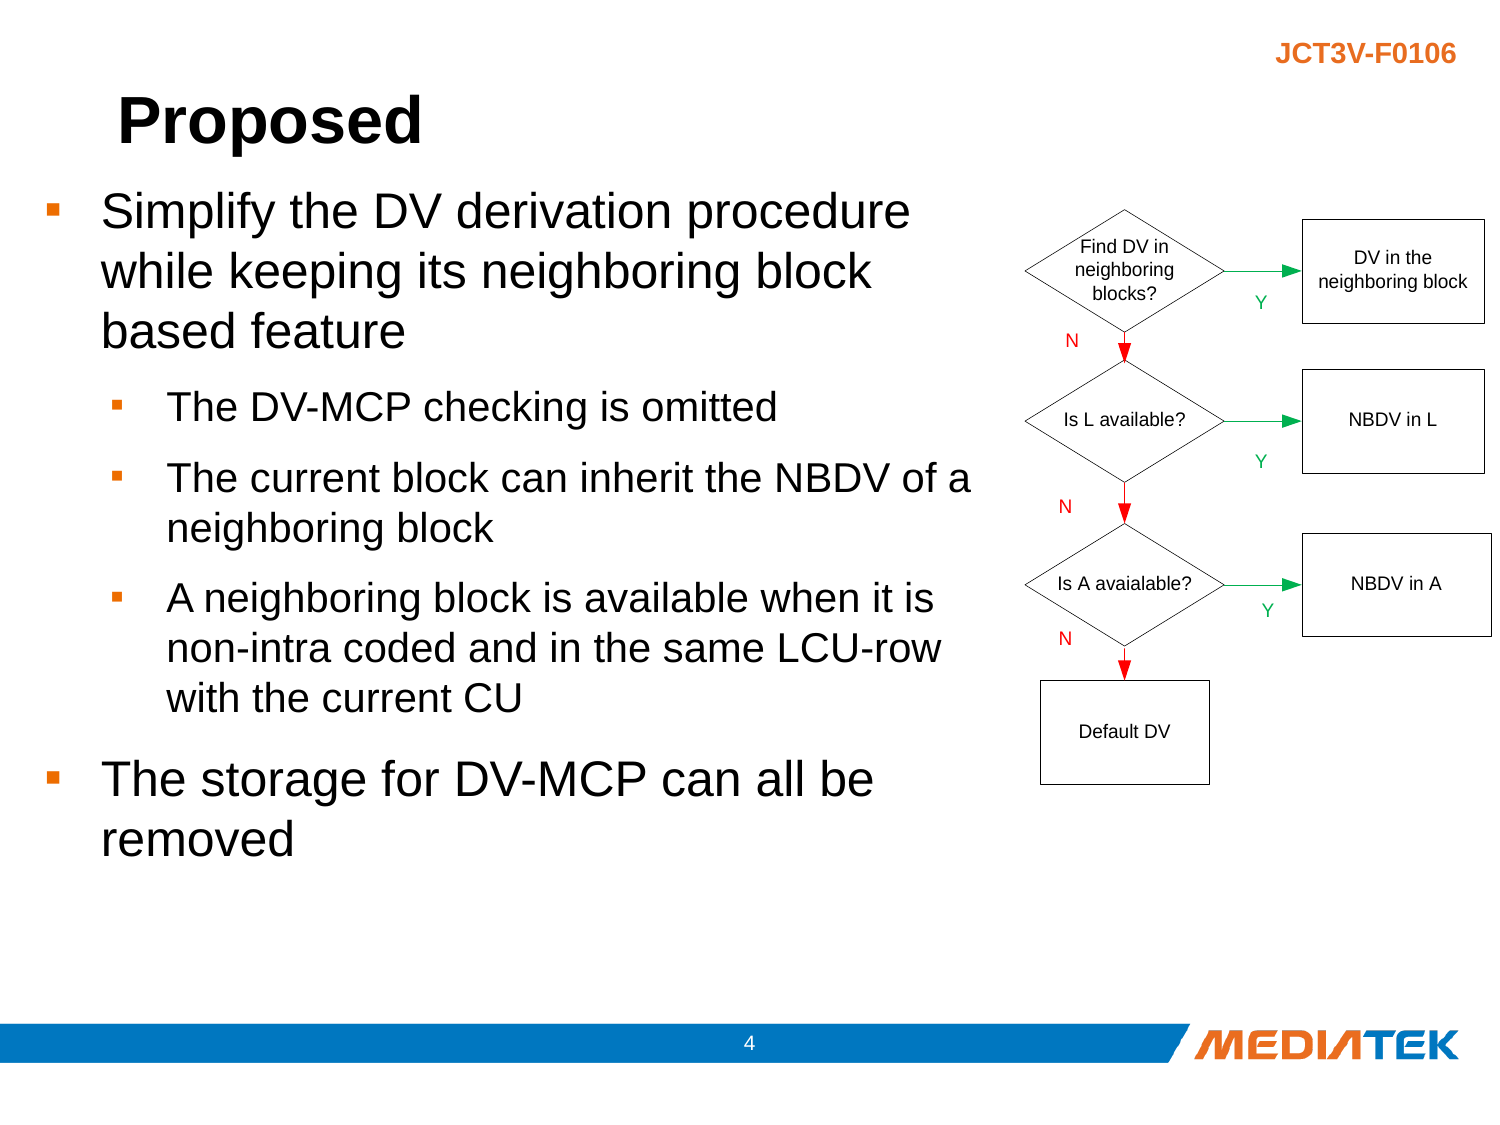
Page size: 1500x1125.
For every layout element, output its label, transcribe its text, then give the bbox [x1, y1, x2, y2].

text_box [1021, 206, 1495, 789]
title Proposed [101, 62, 1425, 172]
picture [789, 1023, 1459, 1063]
list Simplify the DV derivation procedure while keeping its neighboring block based feature The DV-MCP checking is omitted The current block can inherit the NBDV of a neighboring block A neighboring block is available when it is non-intra coded and in the same LCU-row with the current CU The storage for DV-MCP can all be removed [29, 170, 1022, 998]
picture [0, 1023, 711, 1063]
slide_number 3 [711, 1022, 789, 1090]
